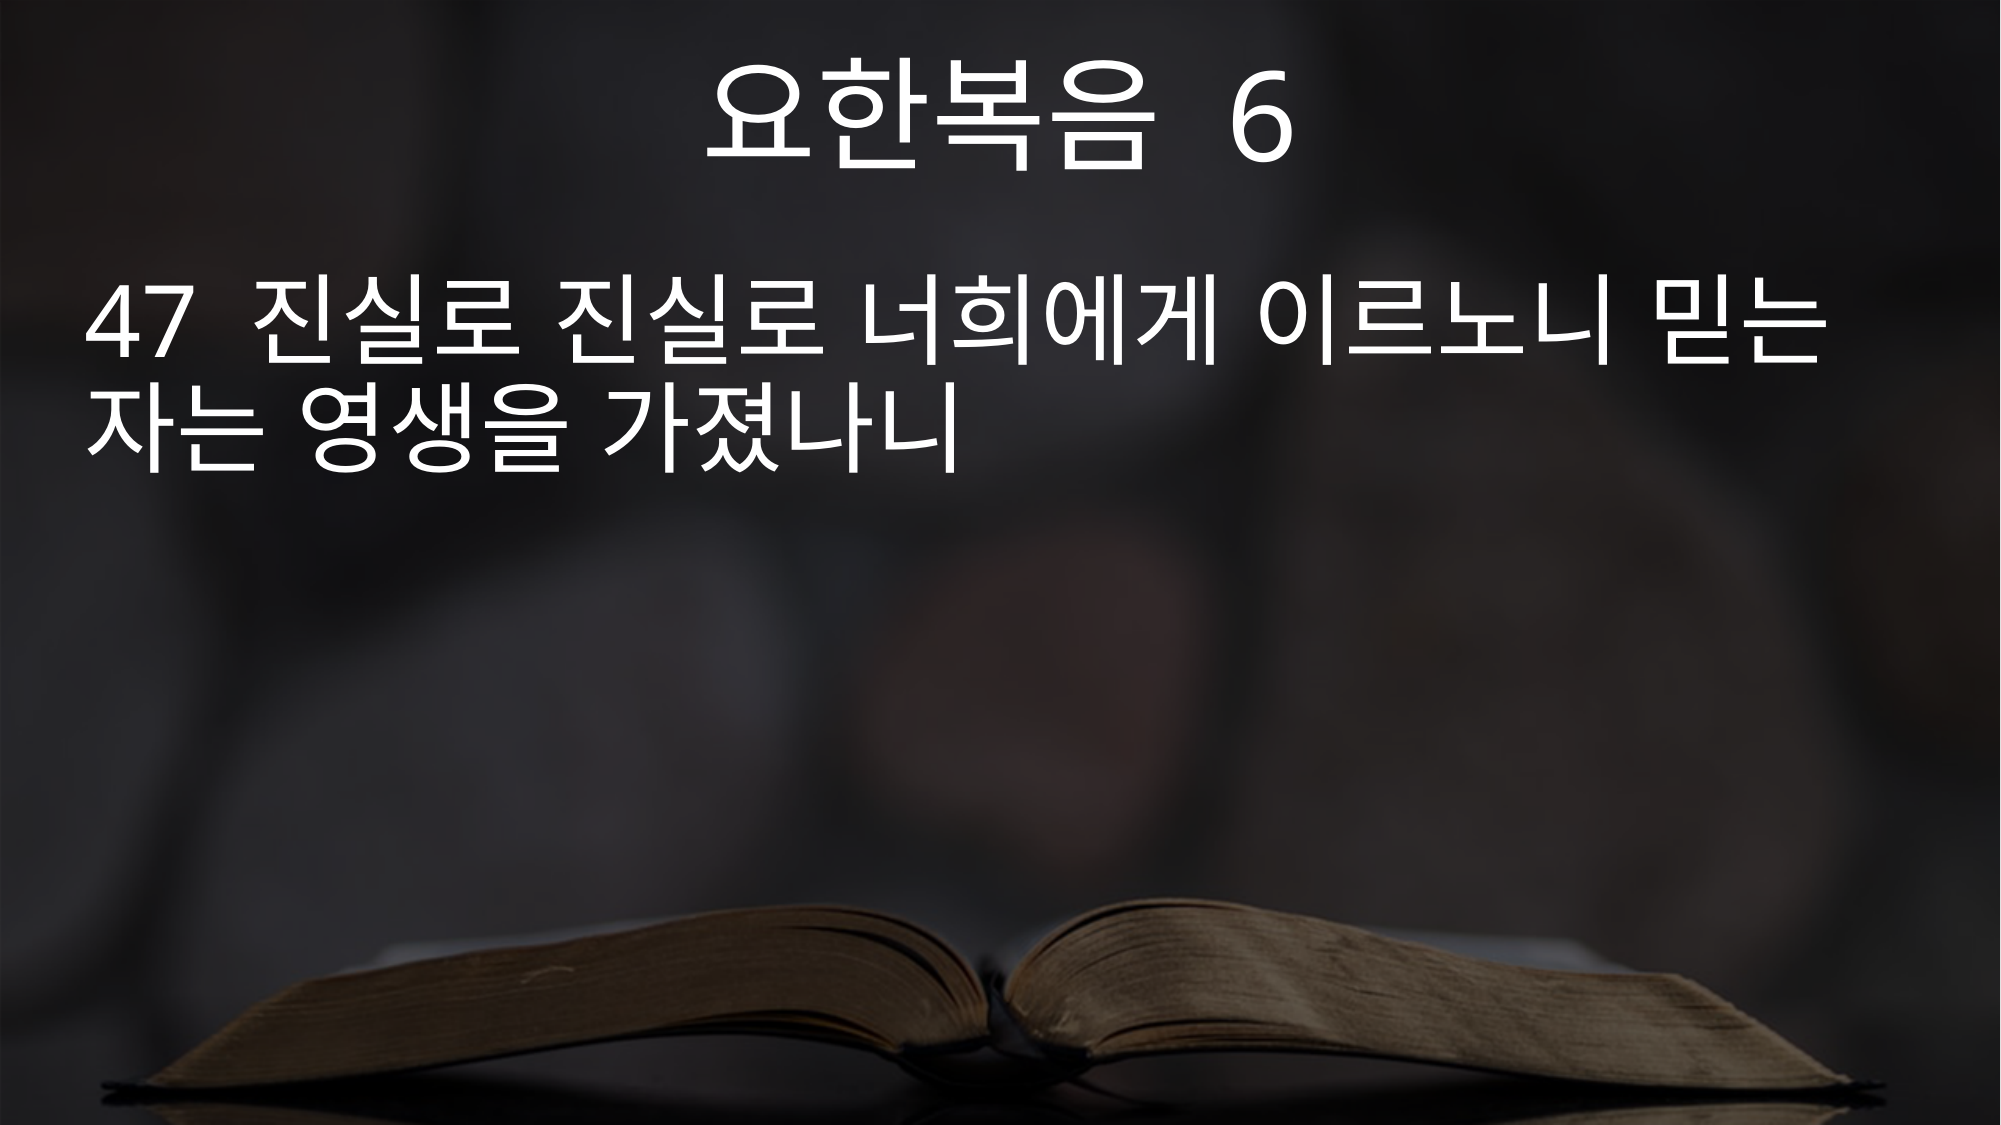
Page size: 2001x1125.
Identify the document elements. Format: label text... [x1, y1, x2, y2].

footer 요한복음 6 [0, 32, 2000, 192]
picture [0, 0, 2001, 1125]
list 47 진실로 진실로 너희에게 이르노니 믿는 자는 영생을 가졌나니 [69, 263, 1953, 423]
